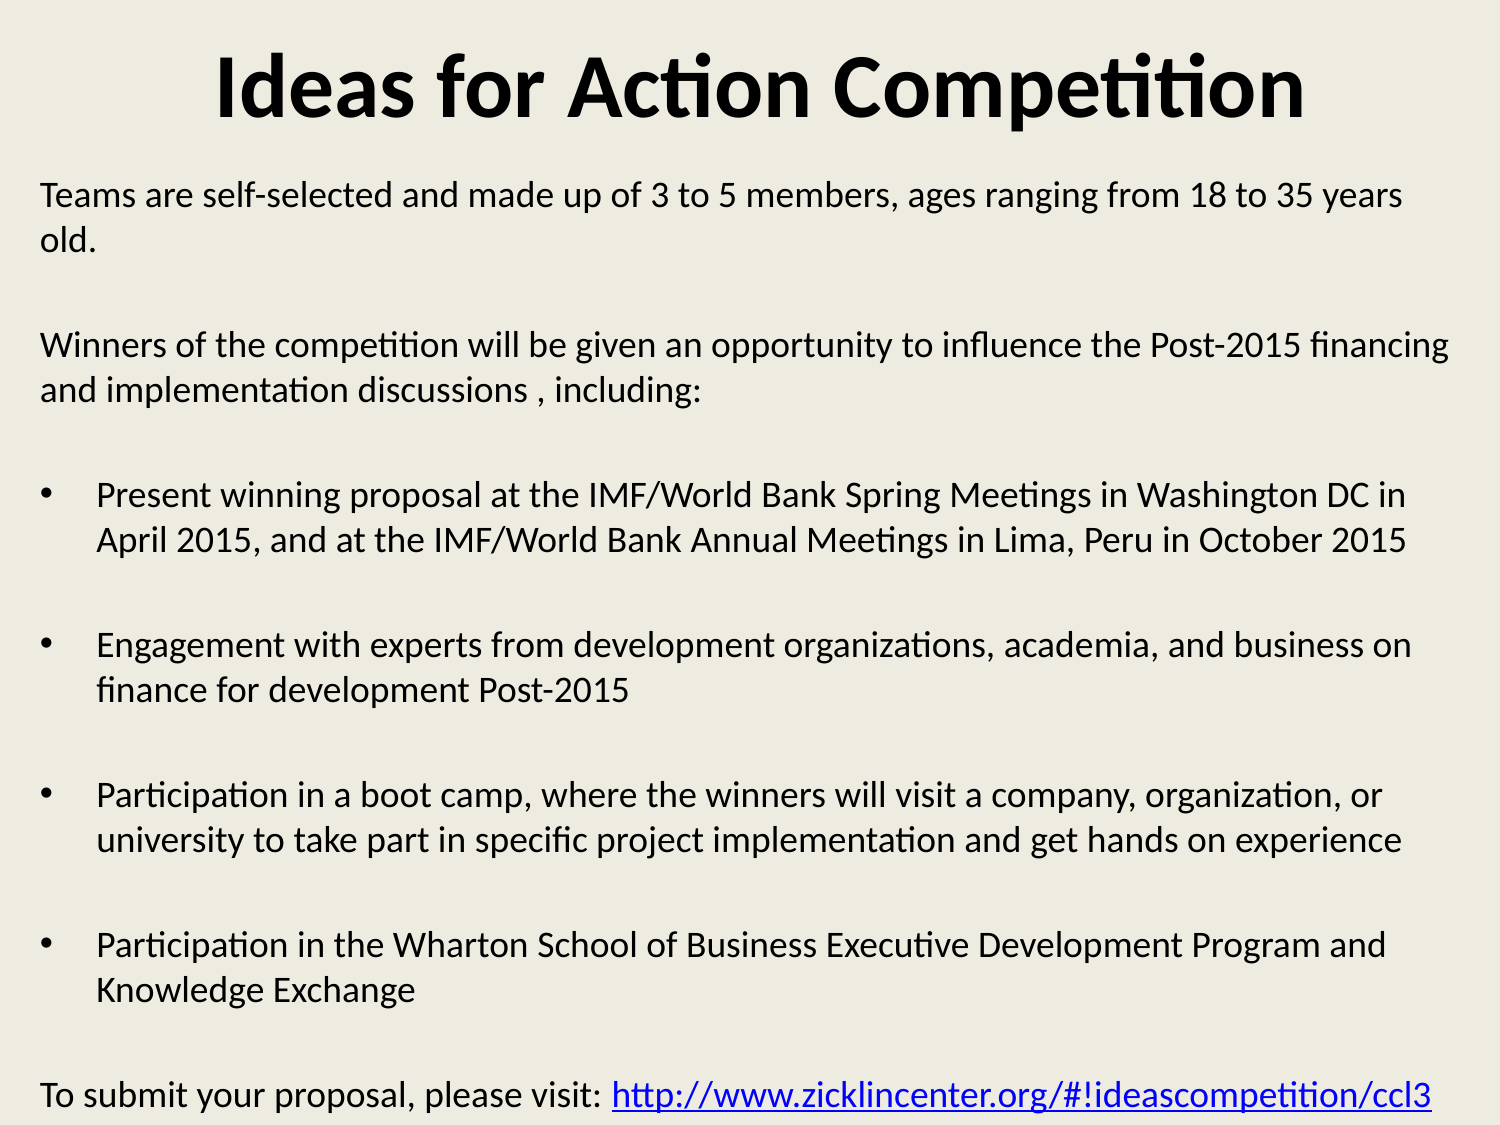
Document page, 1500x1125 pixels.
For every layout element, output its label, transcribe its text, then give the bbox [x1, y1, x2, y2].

title Ideas for Action Competition [23, 0, 1499, 163]
list Teams are self-selected and made up of 3 to 5 members, ages ranging from 18 to 35 years old. Winners of the competition will be given an opportunity to influence the Post-2015 financing and implementation discussions , including: Present winning proposal at the IMF/World Bank Spring Meetings in Washington DC in April 2015, and at the IMF/World Bank Annual Meetings in Lima, Peru in October 2015 Engagement with experts from development organizations, academia, and business on finance for development Post-2015 Participation in a boot camp, where the winners will visit a company, organization, or university to take part in specific project implementation and get hands on experience Participation in the Wharton School of Business Executive Development Program and Knowledge Exchange To submit your proposal, please visit: http://www.zicklincenter.org/#!ideascompetition/ccl3 [24, 163, 1472, 1125]
